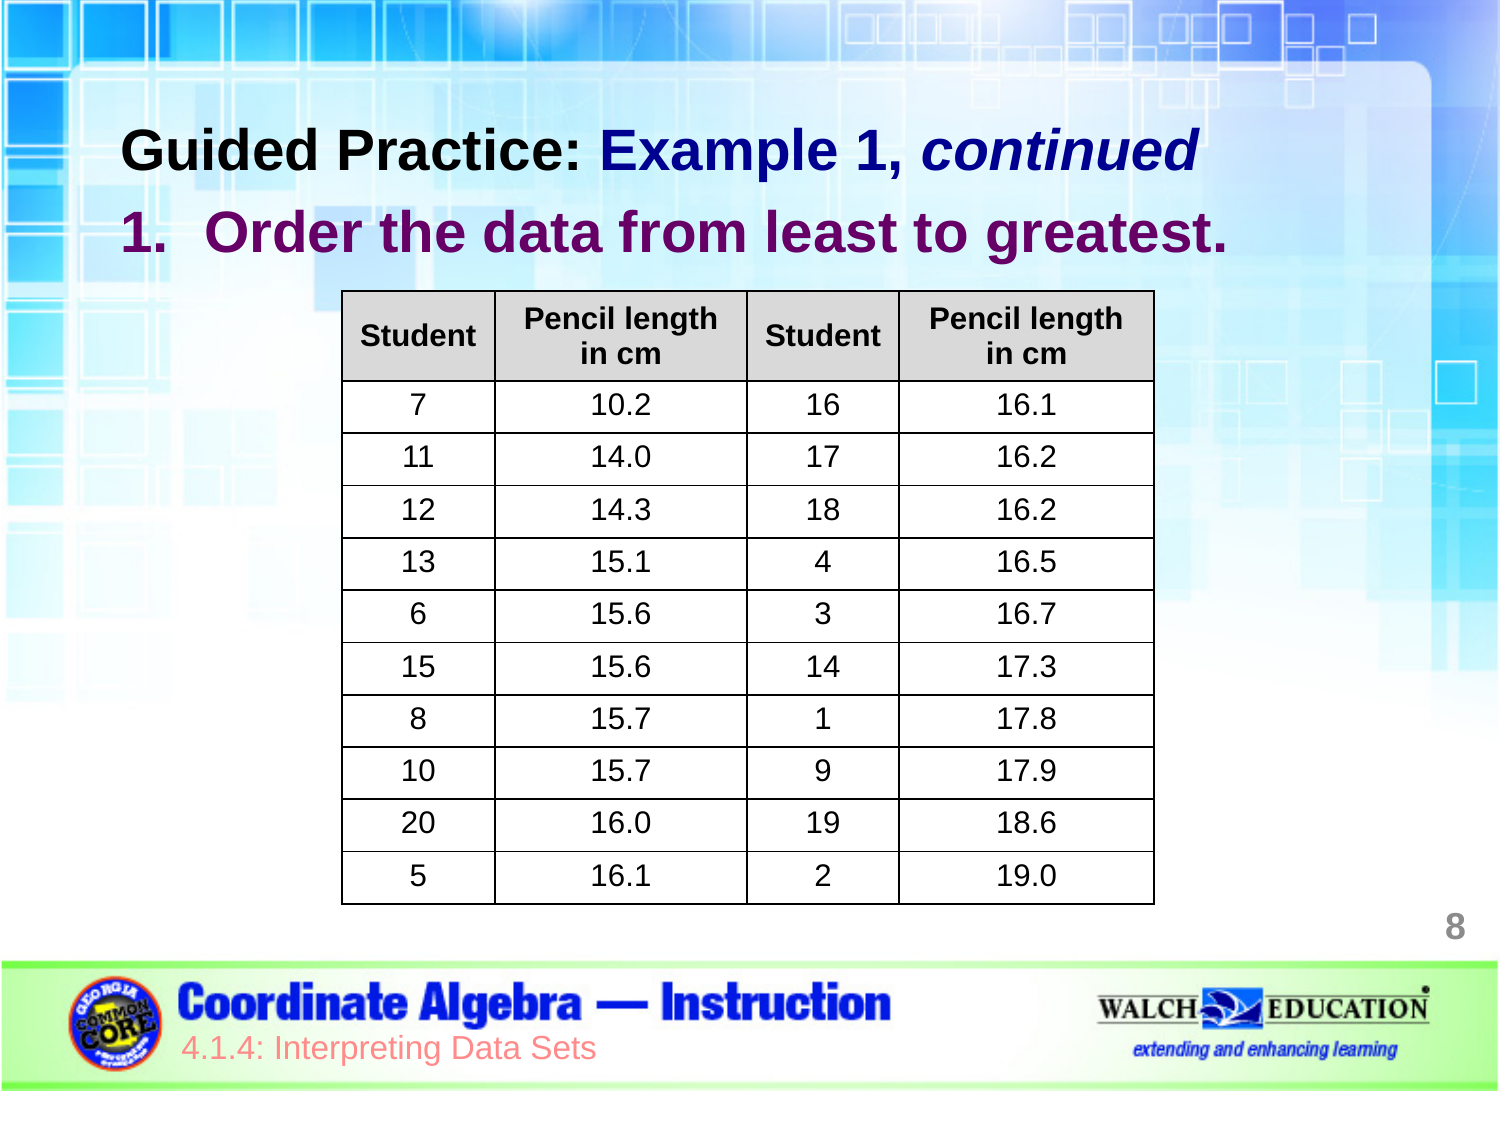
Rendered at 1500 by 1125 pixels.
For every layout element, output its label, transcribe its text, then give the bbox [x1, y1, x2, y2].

table_cell 14 [748, 643, 898, 694]
table_cell 20 [343, 800, 494, 851]
table_cell 7 [343, 382, 494, 432]
table_cell 8 [343, 696, 494, 746]
table_cell 19 [748, 800, 898, 851]
footer 4.1.4: Interpreting Data Sets [166, 1024, 1080, 1069]
table_cell 16.2 [900, 486, 1153, 537]
table_cell 10.2 [496, 382, 746, 432]
table_cell 4 [748, 539, 898, 589]
table_cell 15.6 [496, 591, 746, 642]
table_cell 15.1 [496, 539, 746, 589]
table_cell 19.0 [900, 852, 1153, 903]
table_cell 6 [343, 591, 494, 642]
table_cell 16 [748, 382, 898, 432]
table_cell 14.0 [496, 434, 746, 485]
table_cell 13 [343, 539, 494, 589]
table_cell 17.9 [900, 748, 1153, 798]
table_header Student [748, 292, 898, 380]
table_cell 17.3 [900, 643, 1153, 694]
table_cell 9 [748, 748, 898, 798]
table_cell 16.7 [900, 591, 1153, 642]
table_cell 1 [748, 696, 898, 746]
table_cell 14.3 [496, 486, 746, 537]
table_cell 11 [343, 434, 494, 485]
table_cell 15.7 [496, 748, 746, 798]
table_cell 15.7 [496, 696, 746, 746]
table_header Pencil length in cm [900, 292, 1153, 380]
table_cell 17 [748, 434, 898, 485]
slide_number 8 [1361, 901, 1481, 949]
table_cell 18.6 [900, 800, 1153, 851]
subtitle Guided Practice: Example 1, continued Order the data from least to greatest. [105, 105, 1394, 925]
table_cell 16.1 [496, 852, 746, 903]
table_cell 5 [343, 852, 494, 903]
table_cell 15.6 [496, 643, 746, 694]
table_cell 10 [343, 748, 494, 798]
table_cell 12 [343, 486, 494, 537]
table_cell 2 [748, 852, 898, 903]
table_cell 16.1 [900, 382, 1153, 432]
table_cell 3 [748, 591, 898, 642]
table_cell 16.0 [496, 800, 746, 851]
table_header Pencil length in cm [496, 292, 746, 380]
table_cell 16.5 [900, 539, 1153, 589]
picture [1, 0, 1500, 1091]
table_cell 15 [343, 643, 494, 694]
table_cell 17.8 [900, 696, 1153, 746]
table_cell 16.2 [900, 434, 1153, 485]
table_cell 18 [748, 486, 898, 537]
table_header Student [343, 292, 494, 380]
